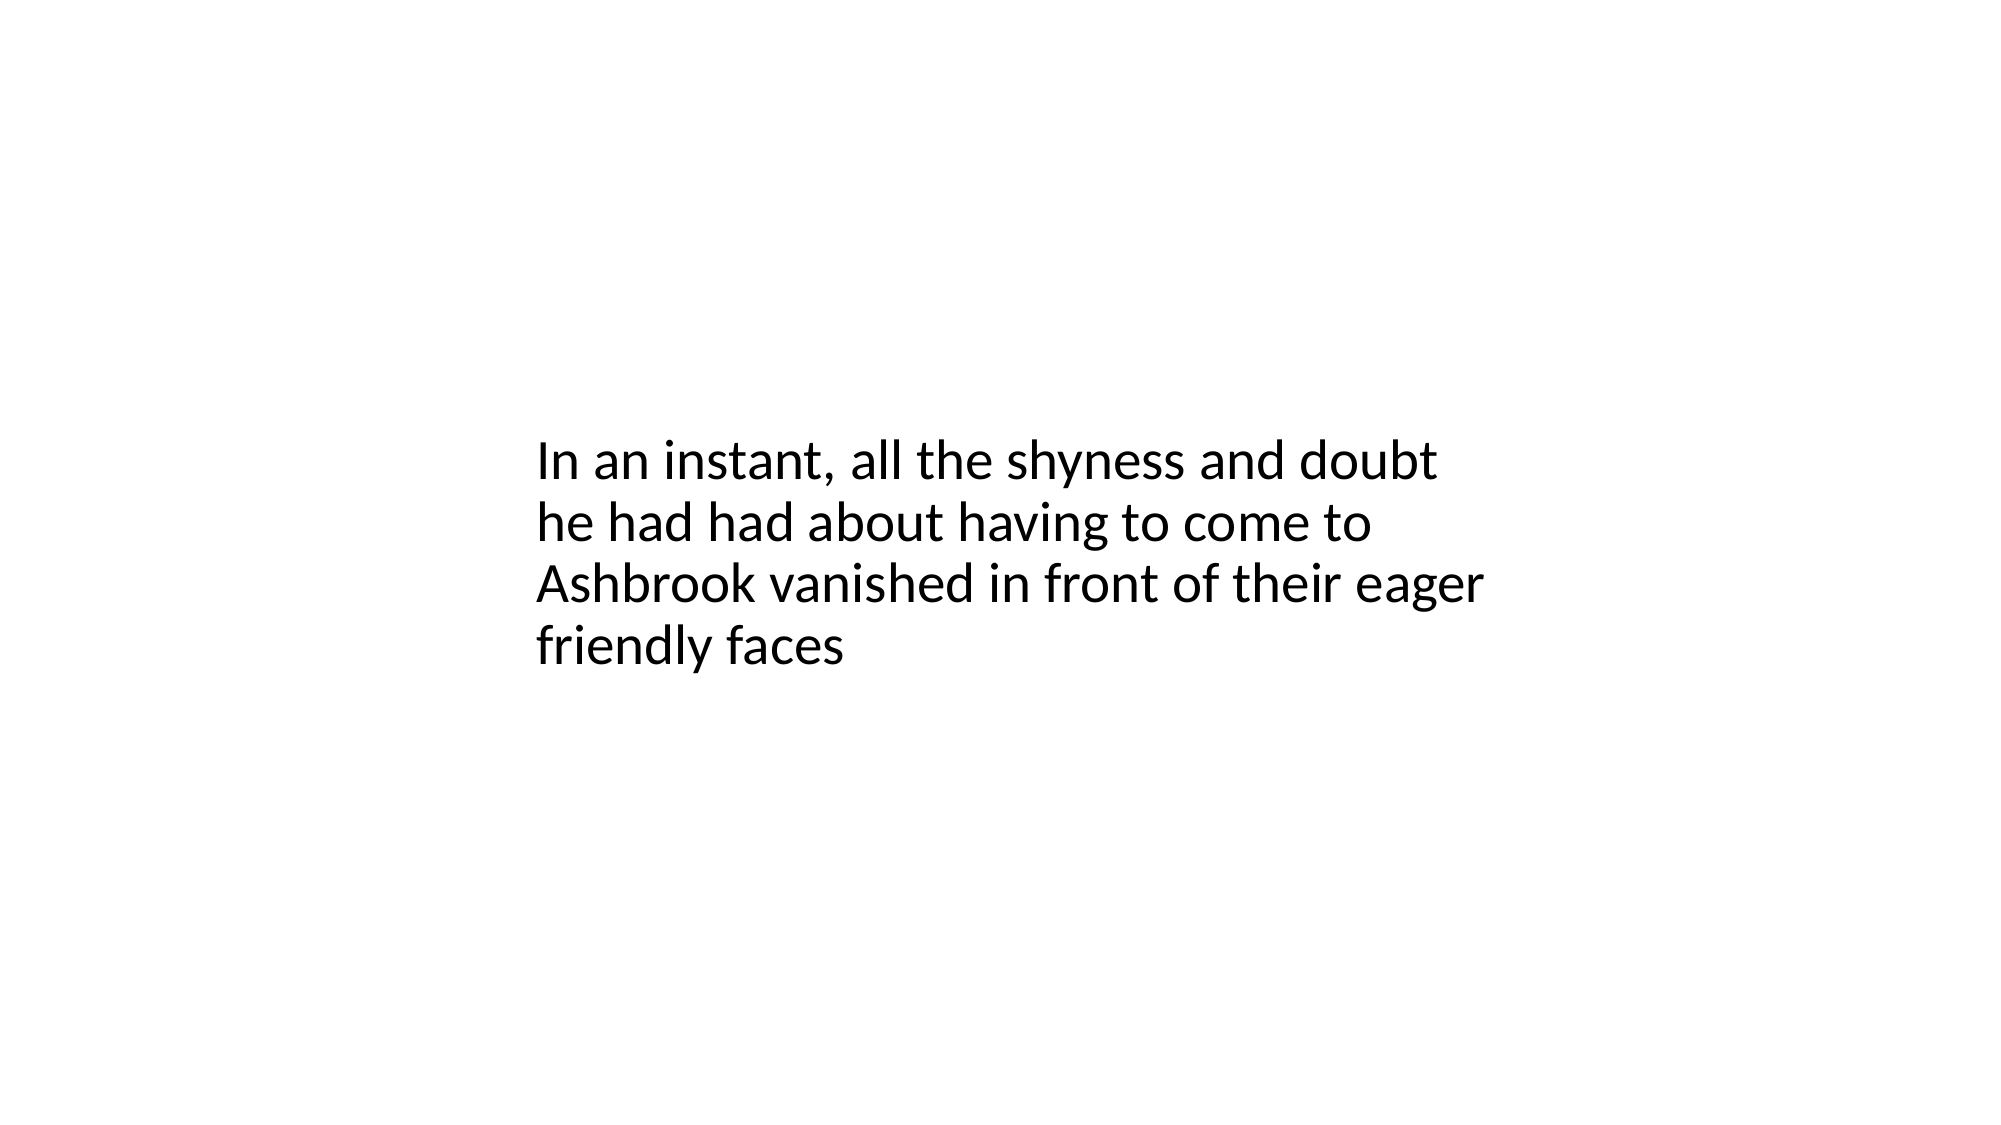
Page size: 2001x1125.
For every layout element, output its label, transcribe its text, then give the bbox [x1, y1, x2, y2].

list In an instant, all the shyness and doubt he had had about having to come to Ashbrook vanished in front of their eager friendly faces [521, 423, 1510, 686]
